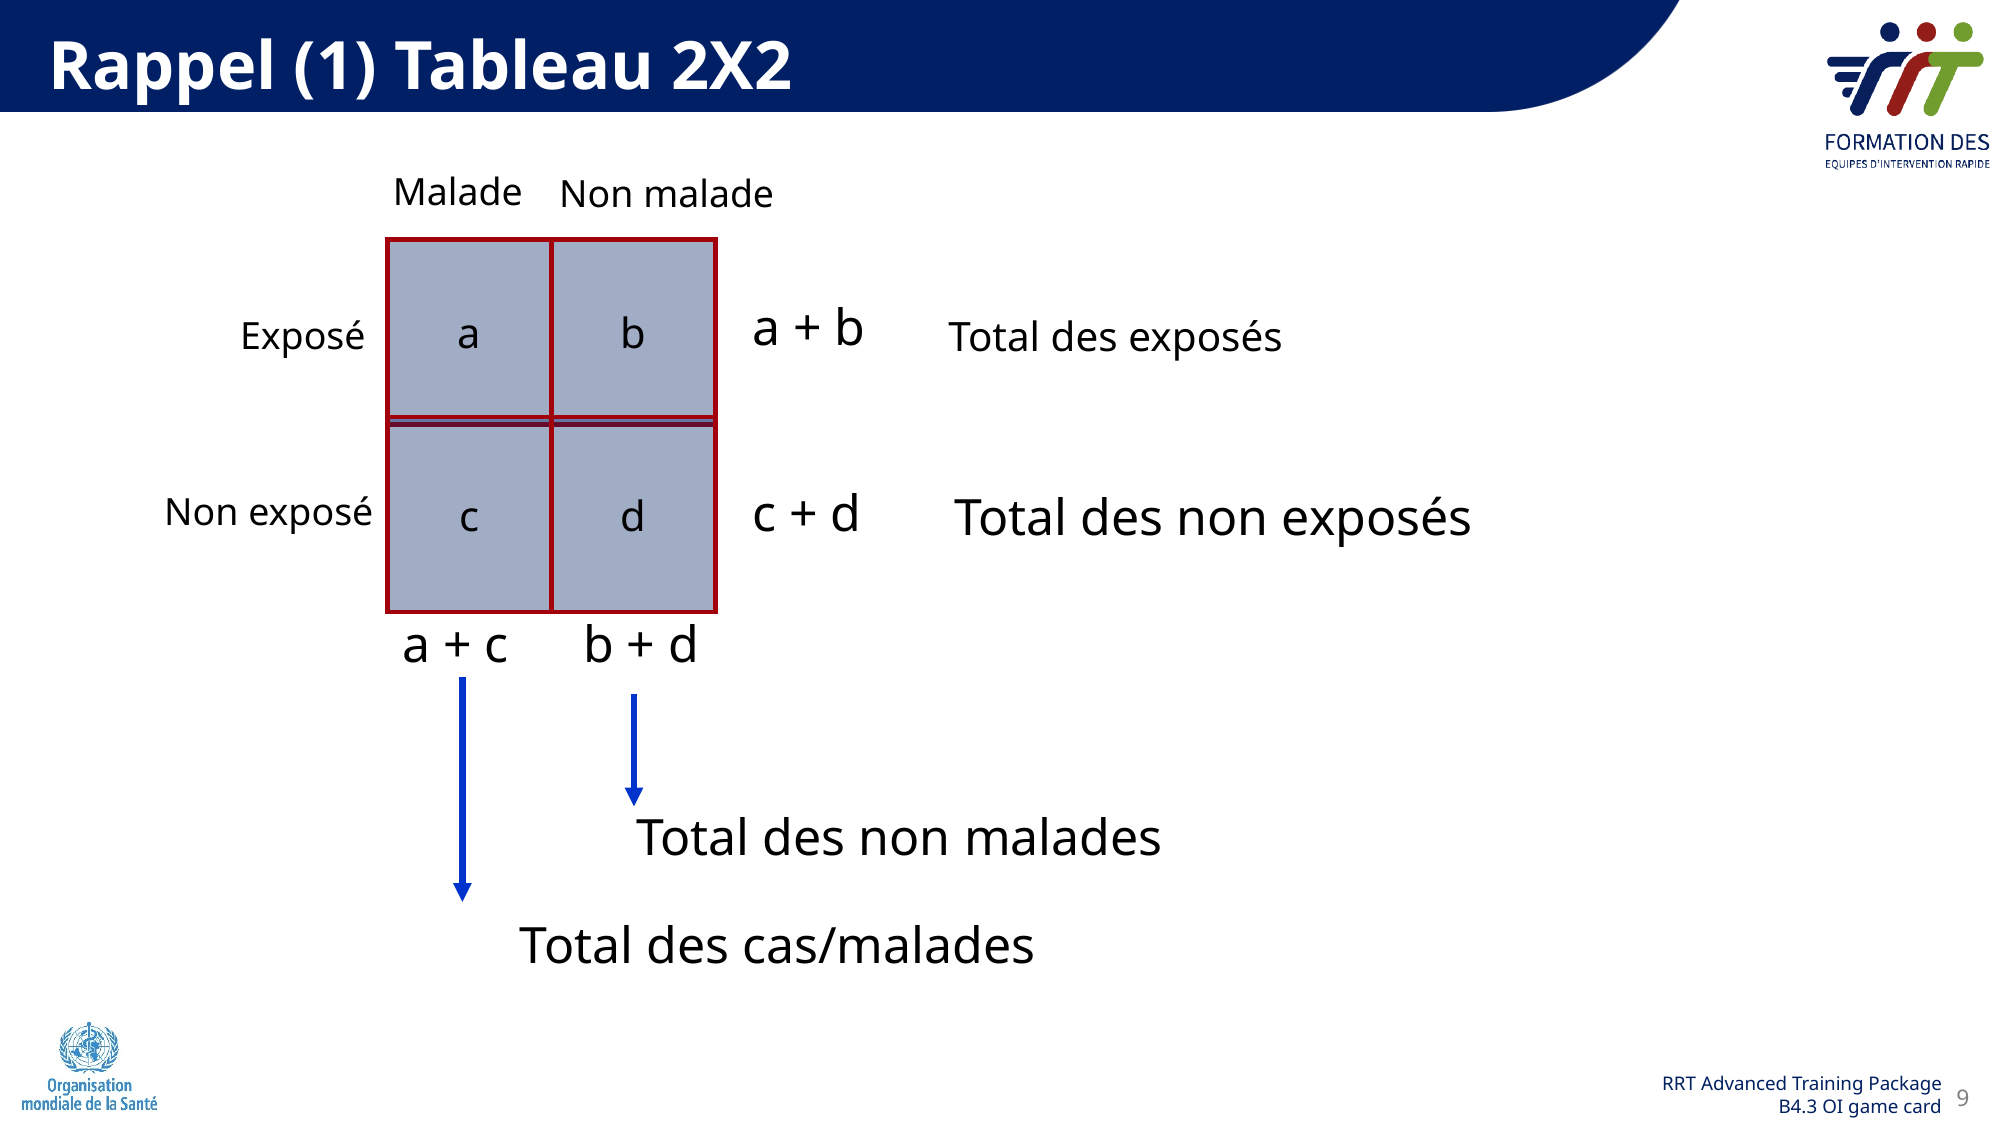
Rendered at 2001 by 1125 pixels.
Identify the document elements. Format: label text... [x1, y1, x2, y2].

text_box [110, 159, 827, 613]
text_box a + c [394, 613, 530, 680]
picture [0, 0, 1708, 112]
text_box Total des non exposés [946, 478, 1695, 554]
picture [20, 1020, 158, 1111]
picture [1825, 21, 1990, 170]
text_box a + b [827, 287, 918, 363]
text_box c + d [827, 474, 918, 550]
text_box [627, 693, 641, 807]
text_box Total des non malades [628, 798, 1489, 874]
text_box [456, 676, 469, 902]
text_box Total des cas/malades [512, 906, 1260, 982]
text_box b + d [575, 613, 749, 680]
list Total des exposés [940, 308, 1580, 368]
text_box Rappel (1) Tableau 2X2 [23, 15, 1041, 121]
